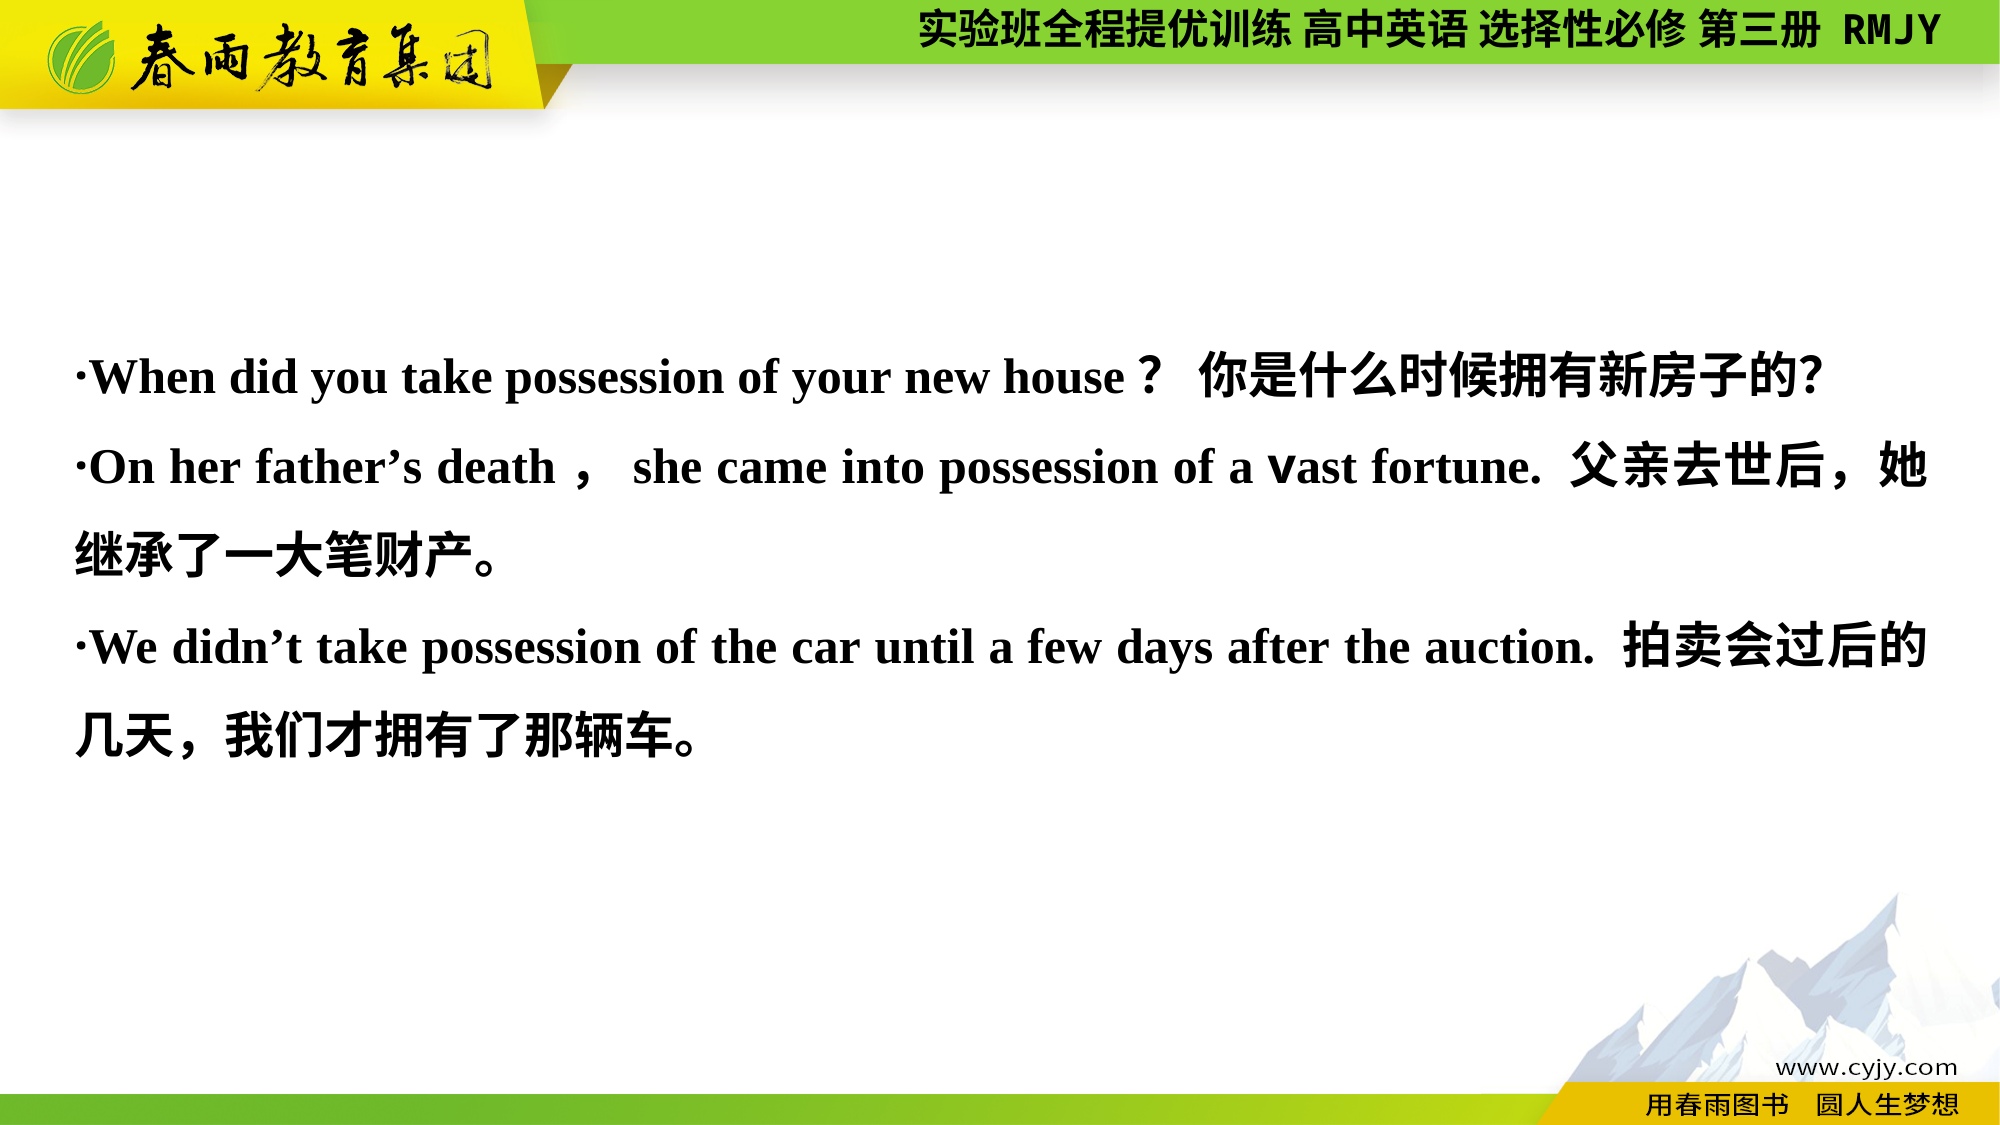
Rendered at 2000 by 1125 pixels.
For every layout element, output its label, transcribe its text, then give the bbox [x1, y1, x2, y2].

picture [0, 0, 2000, 1125]
list ·When did you take possession of your new house？ 你是什么时候拥有新房子的？ ·On her father’s death，she came into possession of a vast fortune. 父亲去世后，她继承了一大笔财产。 ·We didn’t take possession of the car until a few days after the auction. 拍卖会过后的几天，我们才拥有了那辆车。 [59, 305, 1944, 776]
